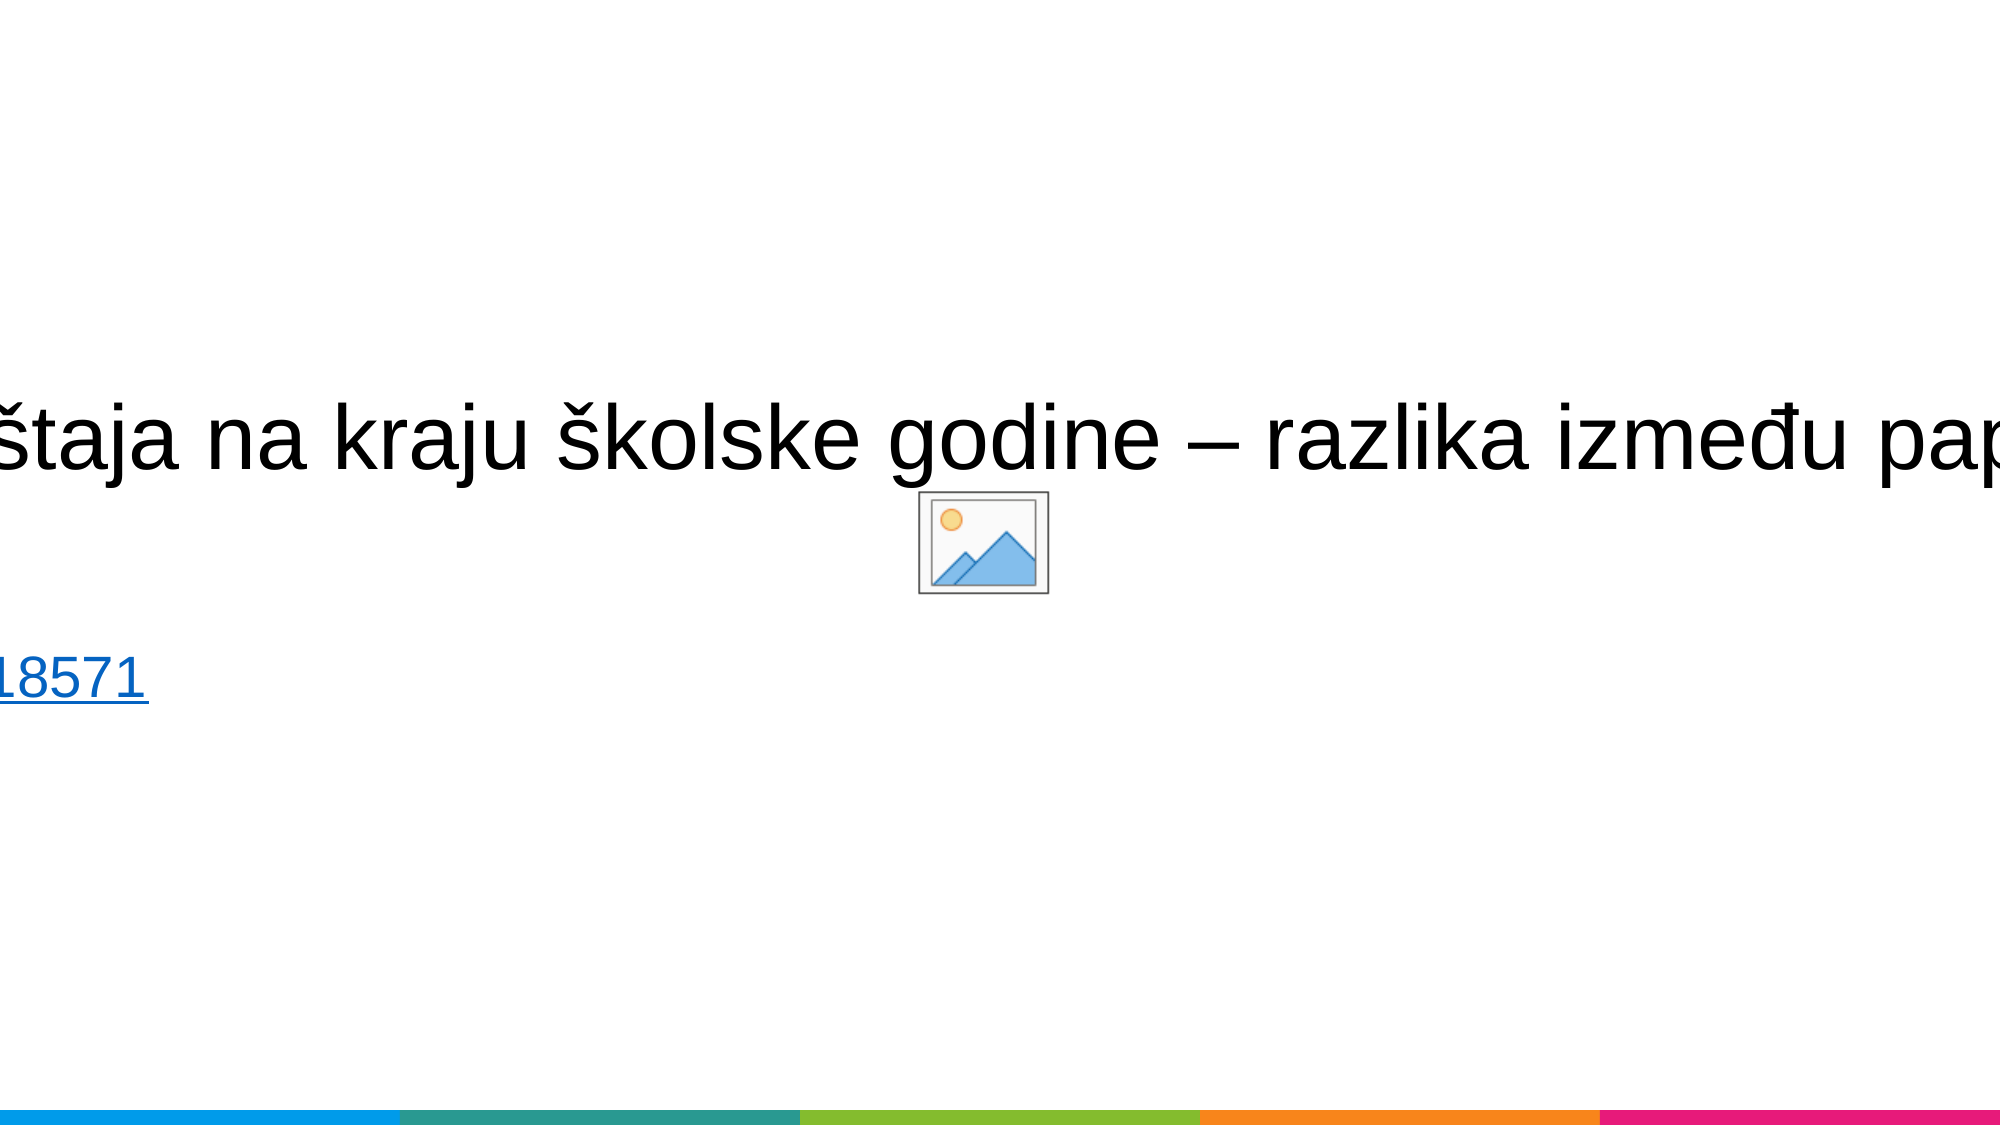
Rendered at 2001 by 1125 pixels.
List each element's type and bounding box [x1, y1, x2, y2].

picture [107, 59, 1861, 1027]
